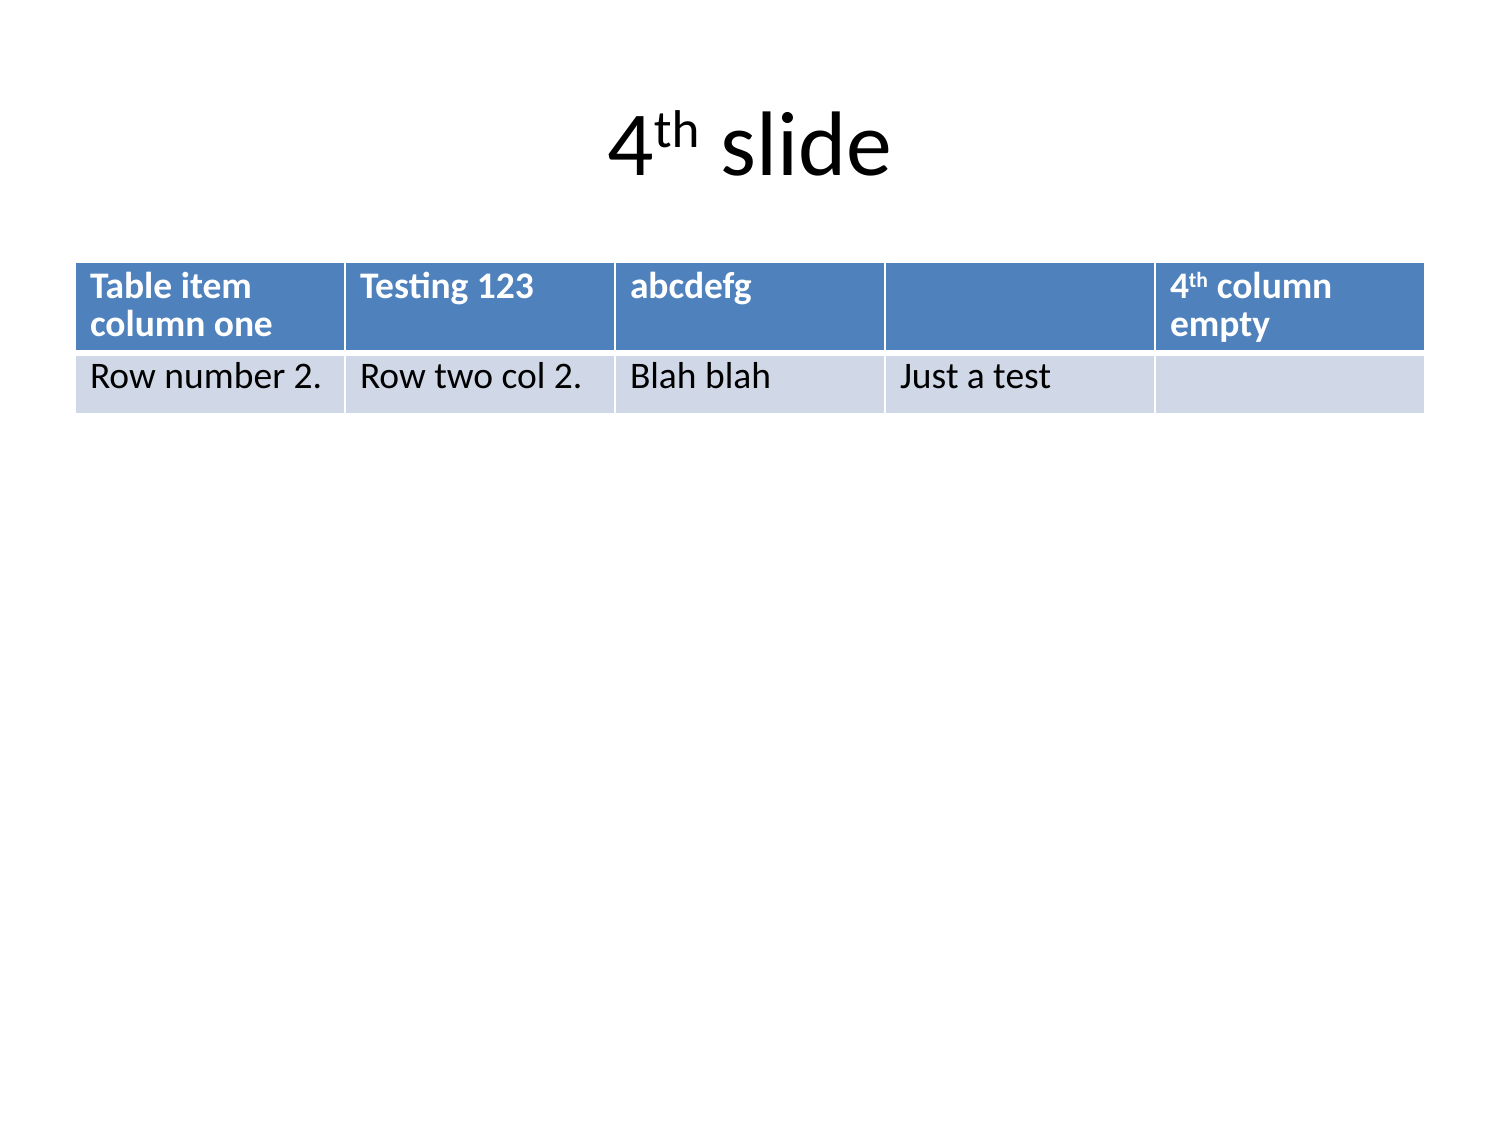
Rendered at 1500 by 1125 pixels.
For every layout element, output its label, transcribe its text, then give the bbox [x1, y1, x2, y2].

table_cell [1156, 356, 1424, 413]
table_header 4th column empty [1156, 263, 1424, 350]
table_cell Row two col 2. [346, 356, 614, 413]
table_cell Blah blah [616, 356, 884, 413]
table_header [886, 263, 1154, 350]
table_cell Just a test [886, 356, 1154, 413]
table_header Table item column one [76, 263, 344, 350]
table_header Testing 123 [346, 263, 614, 350]
table_header abcdefg [616, 263, 884, 350]
table_cell Row number 2. [76, 356, 344, 413]
title 4th slide [75, 45, 1425, 233]
